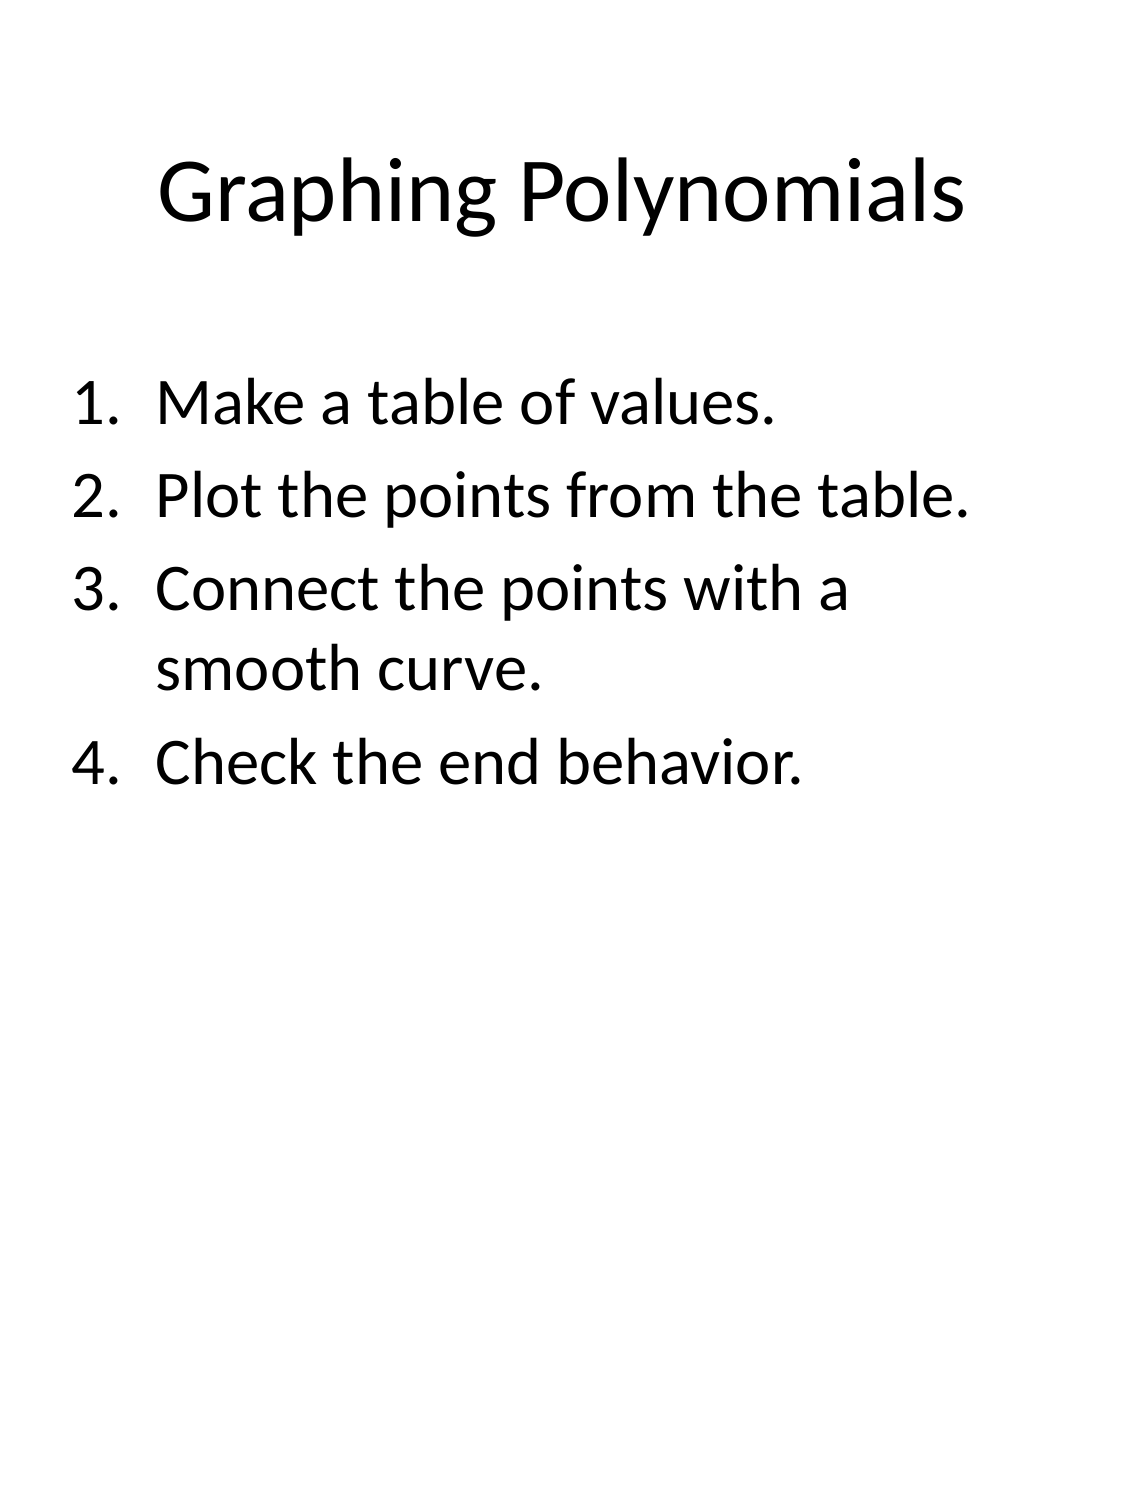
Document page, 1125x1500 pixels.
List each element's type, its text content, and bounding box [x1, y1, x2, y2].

list Make a table of values. Plot the points from the table. Connect the points with a smooth curve. Check the end behavior. [56, 350, 1069, 825]
title Graphing Polynomials [56, 60, 1069, 310]
